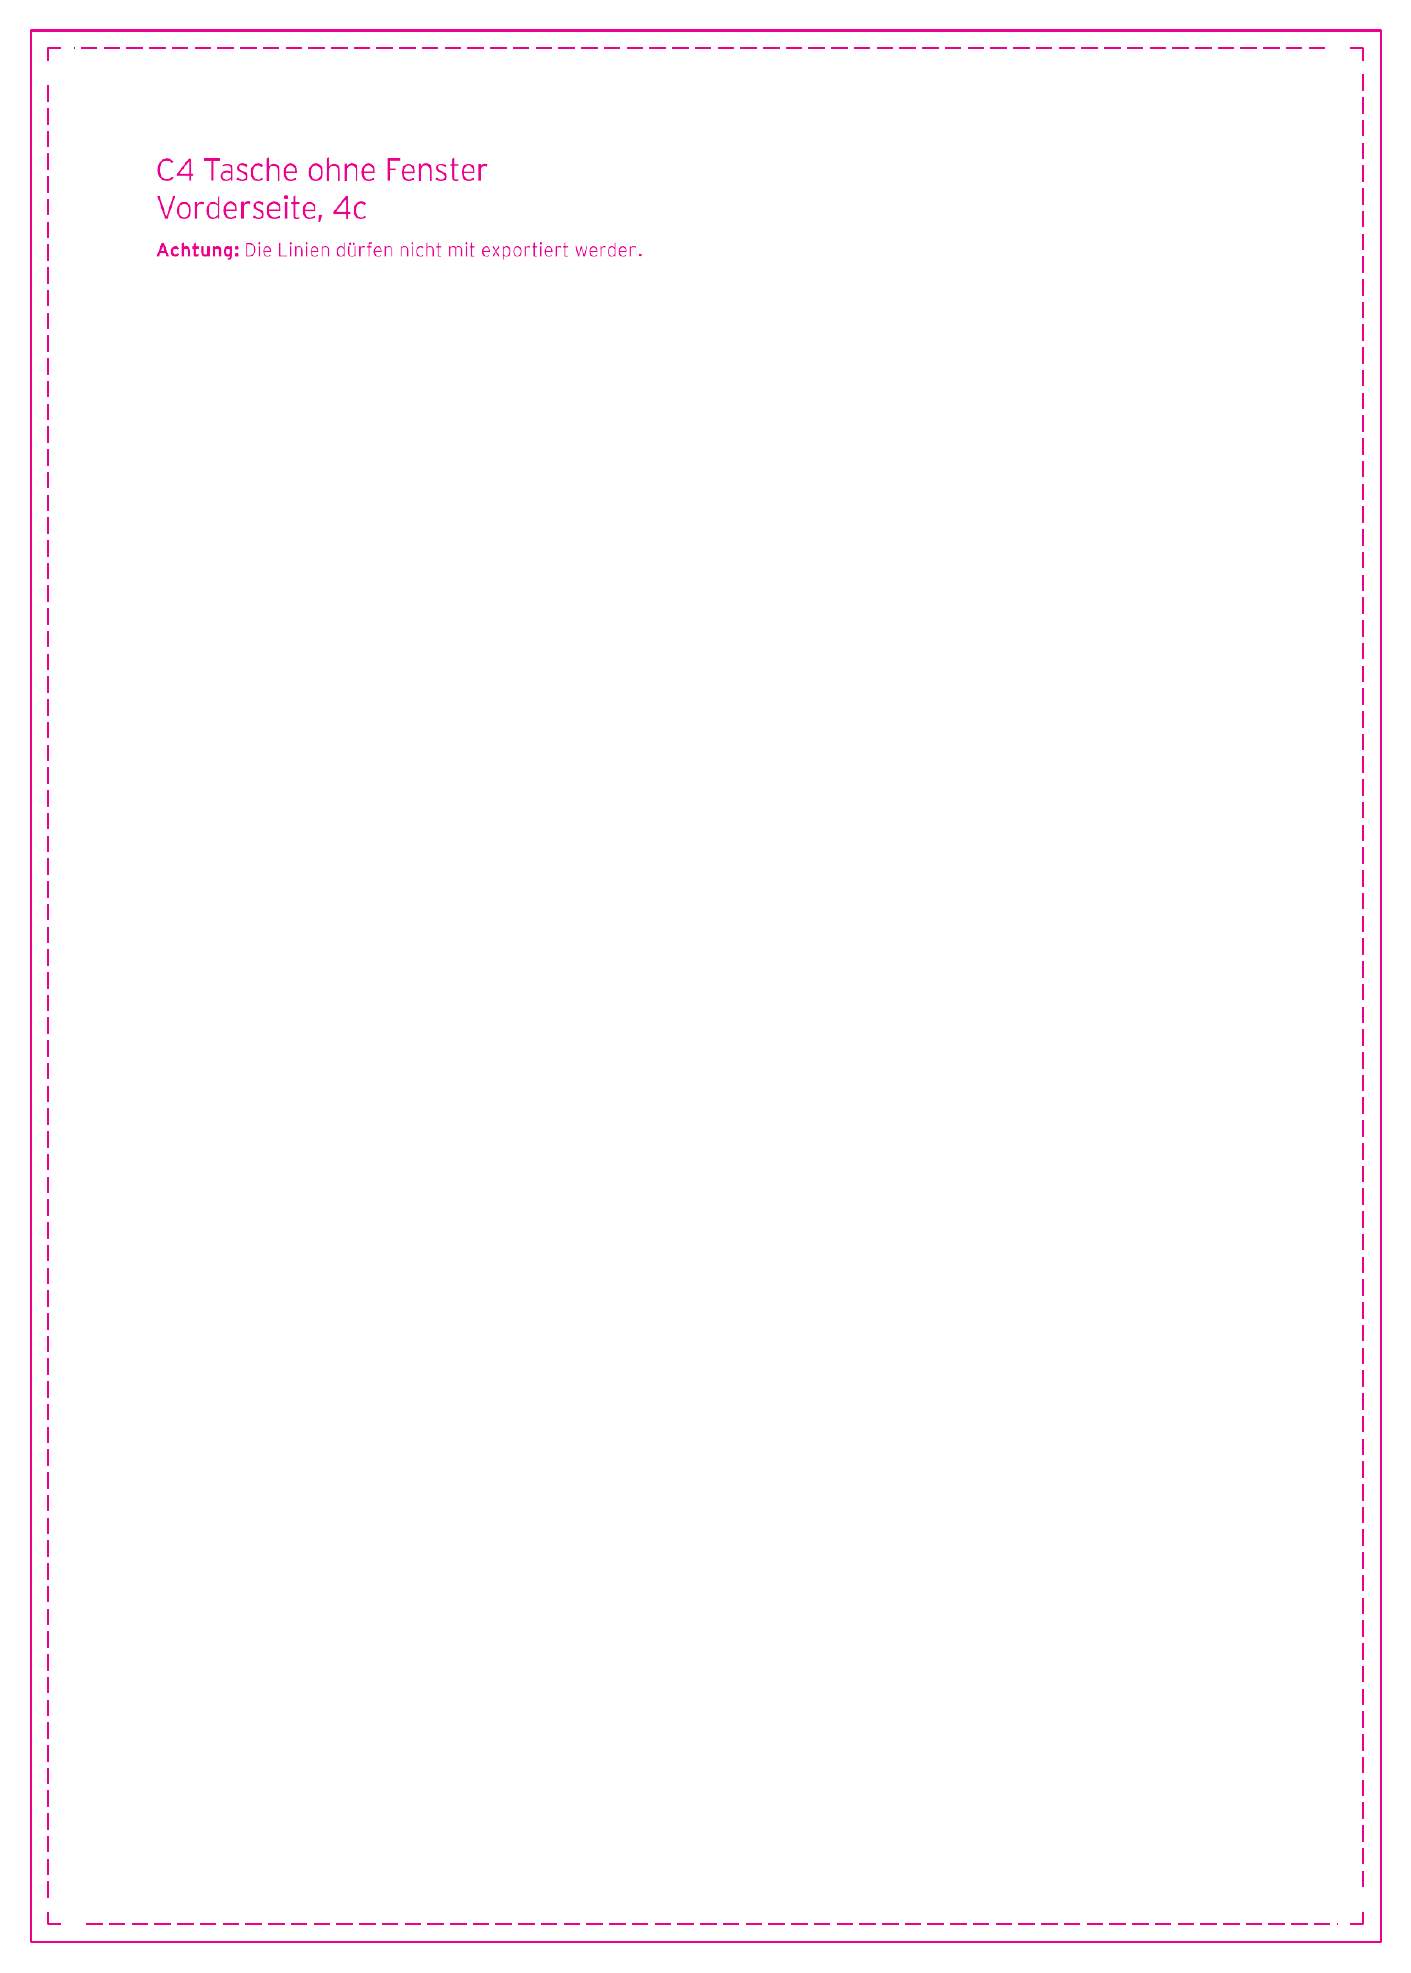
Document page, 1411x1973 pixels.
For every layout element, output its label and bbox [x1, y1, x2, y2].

picture [236, 163, 248, 181]
picture [344, 163, 358, 181]
picture [223, 201, 237, 219]
picture [157, 158, 194, 181]
picture [194, 195, 220, 219]
picture [250, 163, 263, 181]
picture [418, 163, 432, 181]
picture [157, 196, 191, 219]
picture [333, 196, 351, 219]
picture [387, 158, 415, 181]
picture [326, 157, 340, 181]
picture [156, 242, 637, 260]
picture [308, 163, 323, 181]
picture [204, 158, 233, 181]
picture [284, 195, 316, 219]
picture [283, 163, 297, 181]
picture [266, 201, 281, 219]
picture [266, 157, 280, 181]
picture [241, 201, 264, 219]
picture [435, 157, 475, 181]
picture [361, 163, 375, 181]
picture [353, 201, 366, 219]
